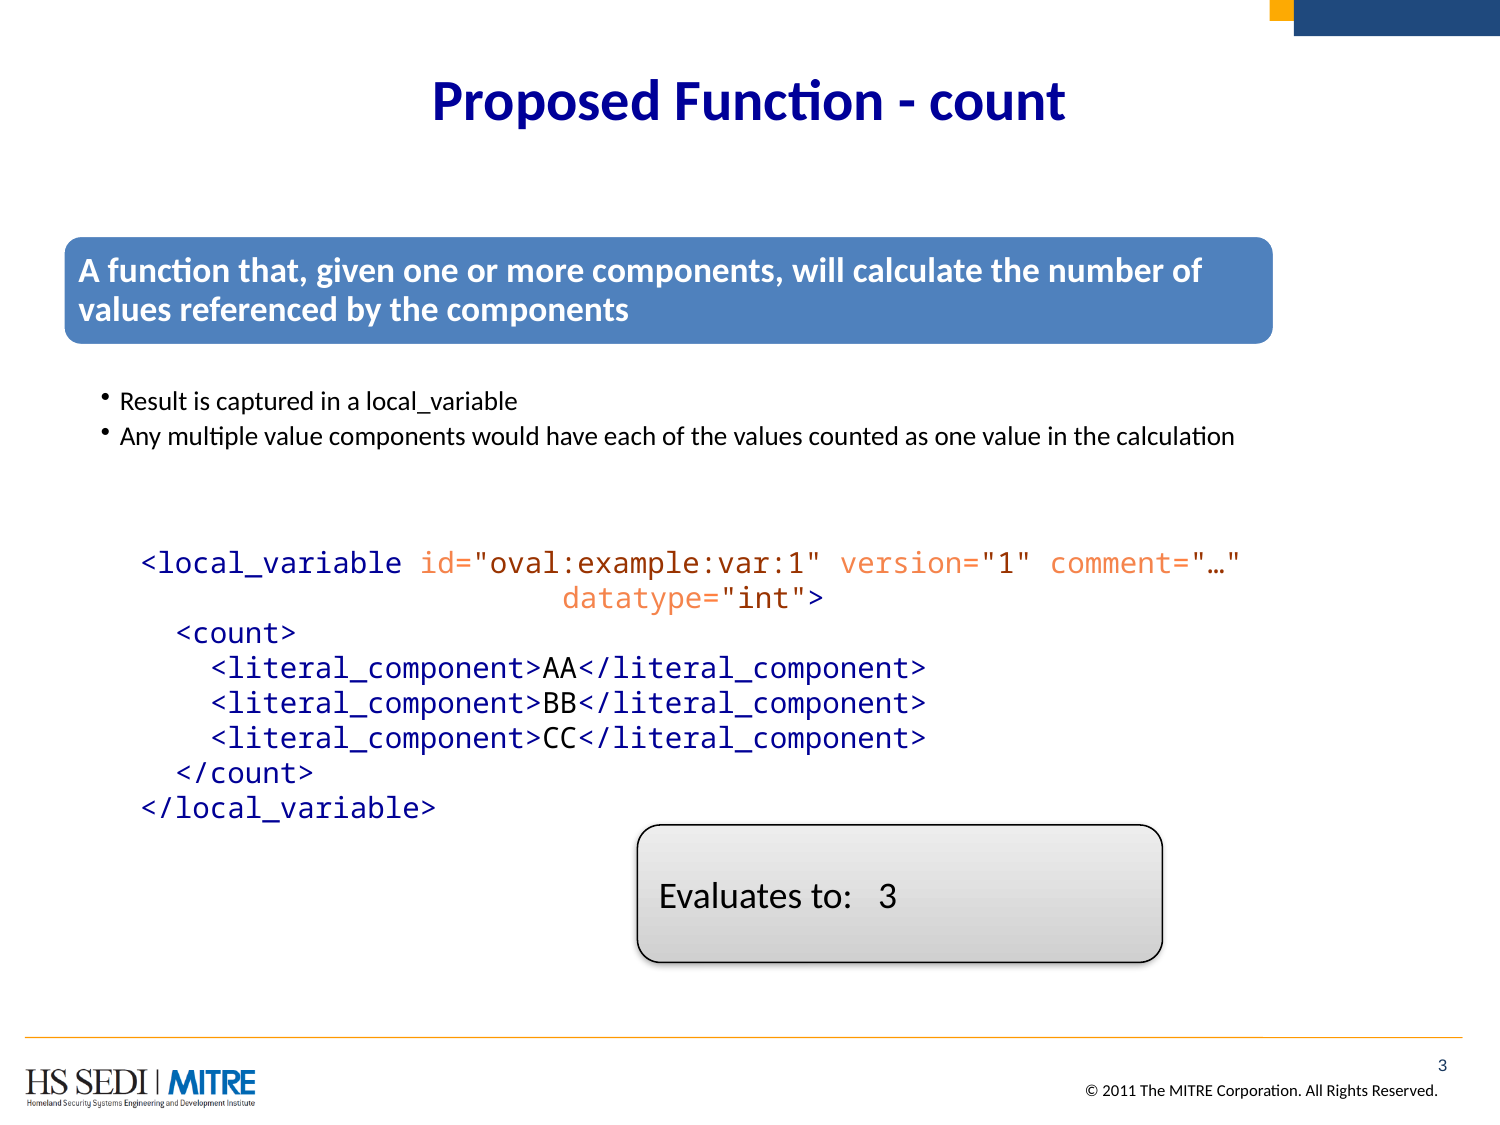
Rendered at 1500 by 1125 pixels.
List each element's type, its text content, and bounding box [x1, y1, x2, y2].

title Proposed Function - count [43, 62, 1457, 151]
slide_number 3 [1374, 1049, 1463, 1076]
picture [20, 1058, 271, 1122]
text_box Evaluates to: 3 [636, 824, 1164, 964]
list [62, 212, 1276, 516]
text_box <local_variable id="oval:example:var:1" version="1" comment="…" datatype="int"> <count> <literal_component>AA</literal_component> <literal_component>BB</literal_component> <literal_component>CC</literal_component> </count> </local_variable> [125, 537, 1363, 832]
